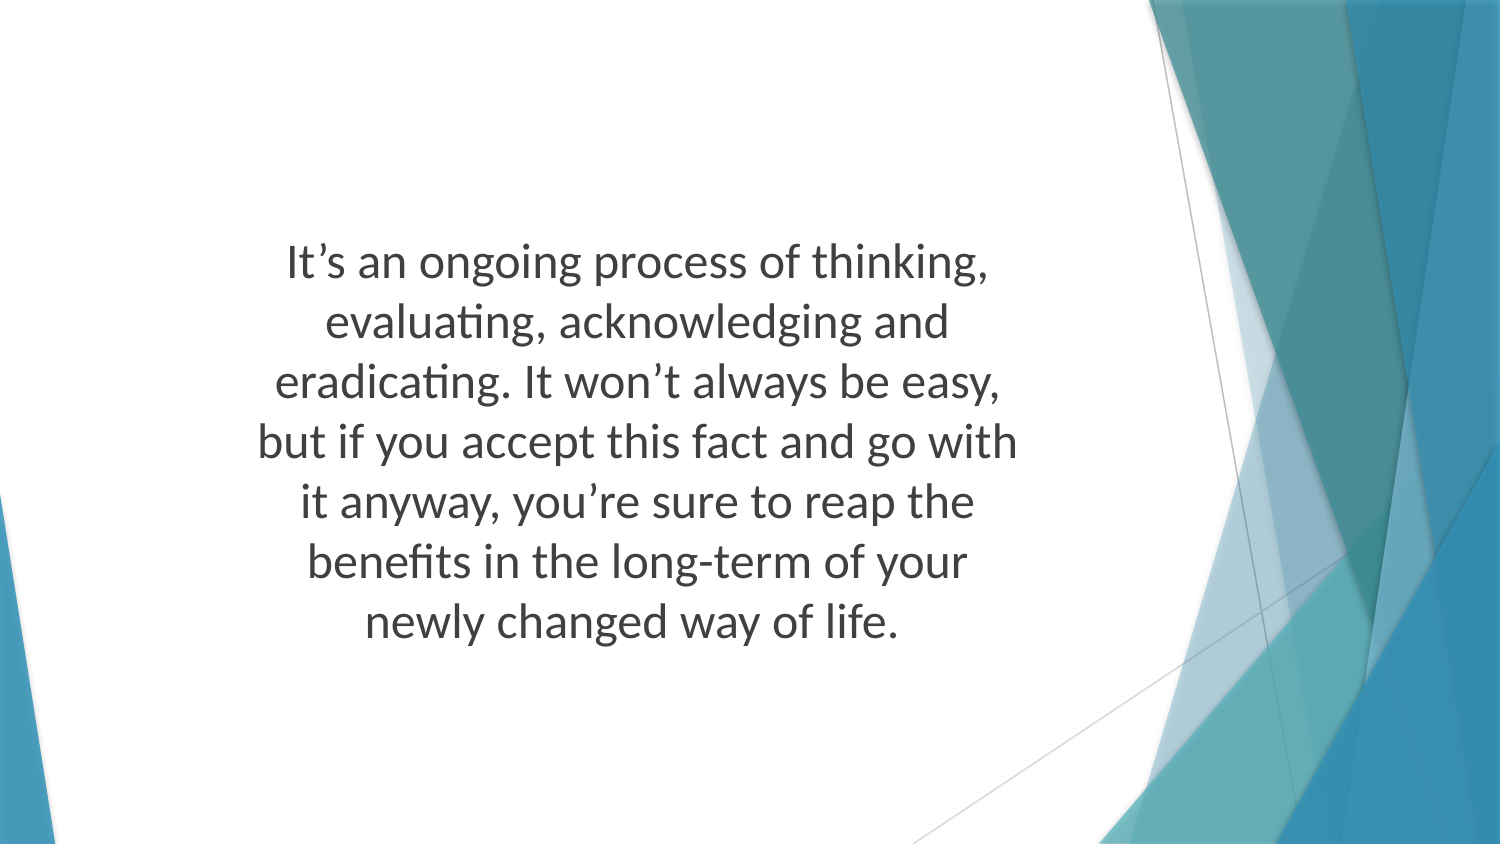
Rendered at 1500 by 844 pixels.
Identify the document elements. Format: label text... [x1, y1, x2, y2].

list It’s an ongoing process of thinking, evaluating, acknowledging and eradicating. It won’t always be easy, but if you accept this fact and go with it anyway, you’re sure to reap the benefits in the long-term of your newly changed way of life. [230, 221, 1046, 670]
